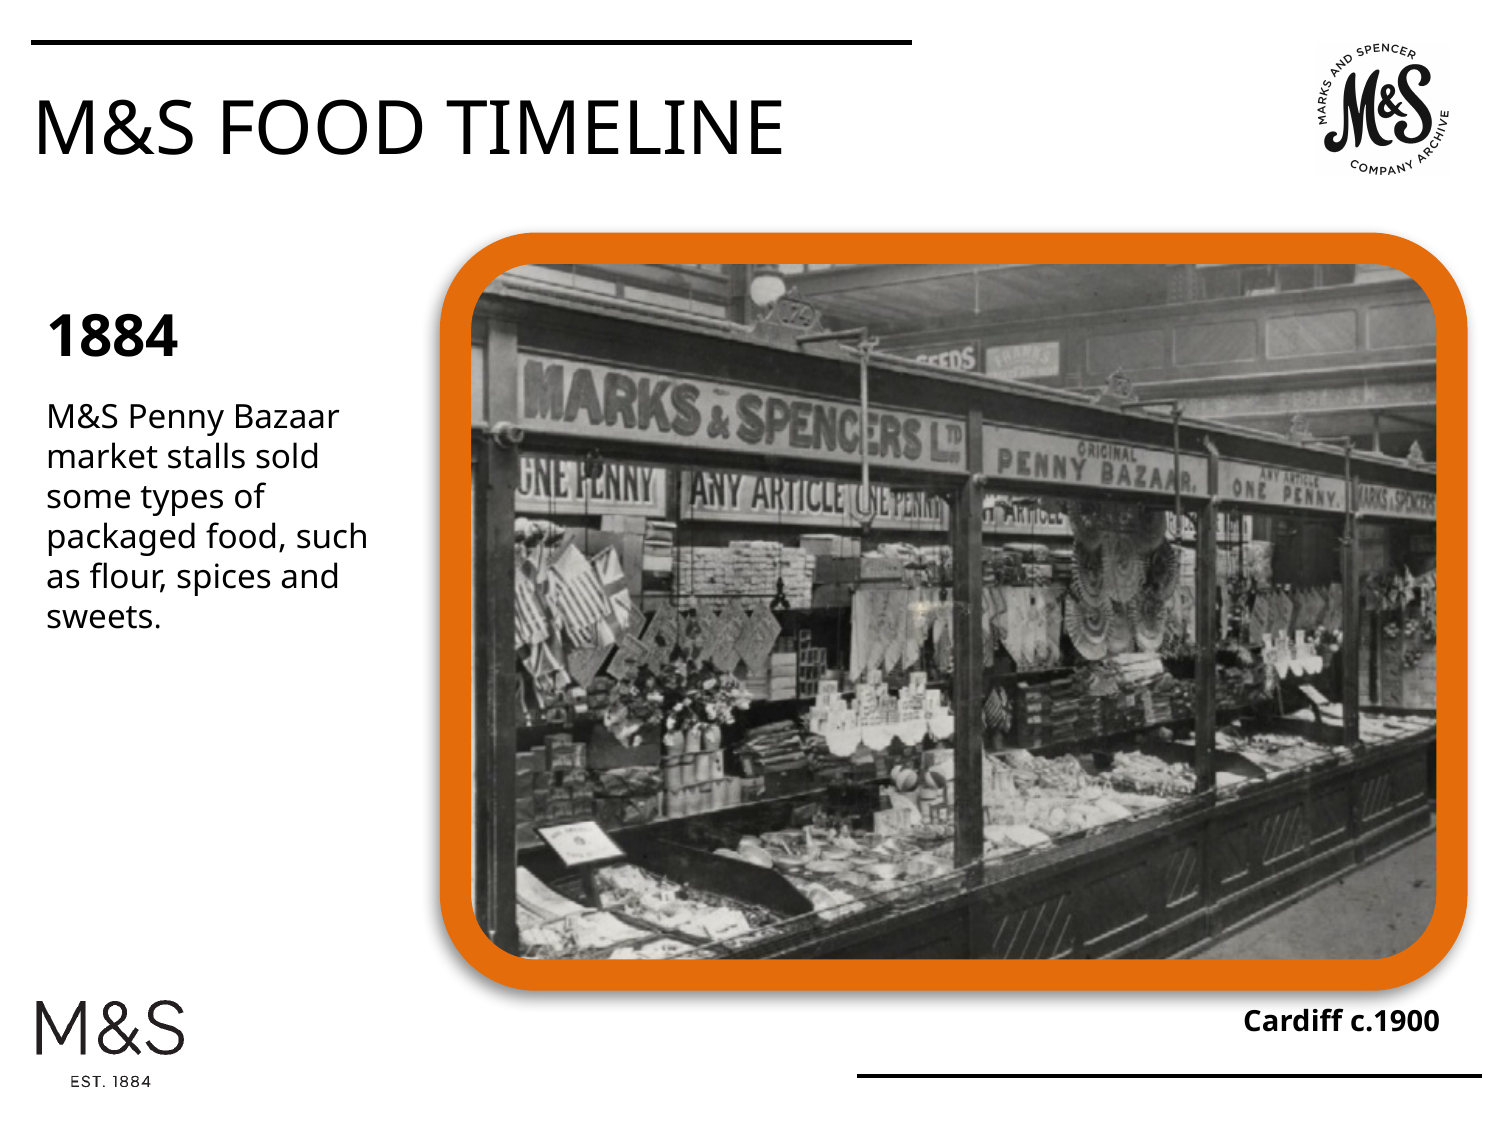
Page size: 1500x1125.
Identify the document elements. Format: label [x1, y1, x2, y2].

text_box [17, 42, 1483, 1093]
